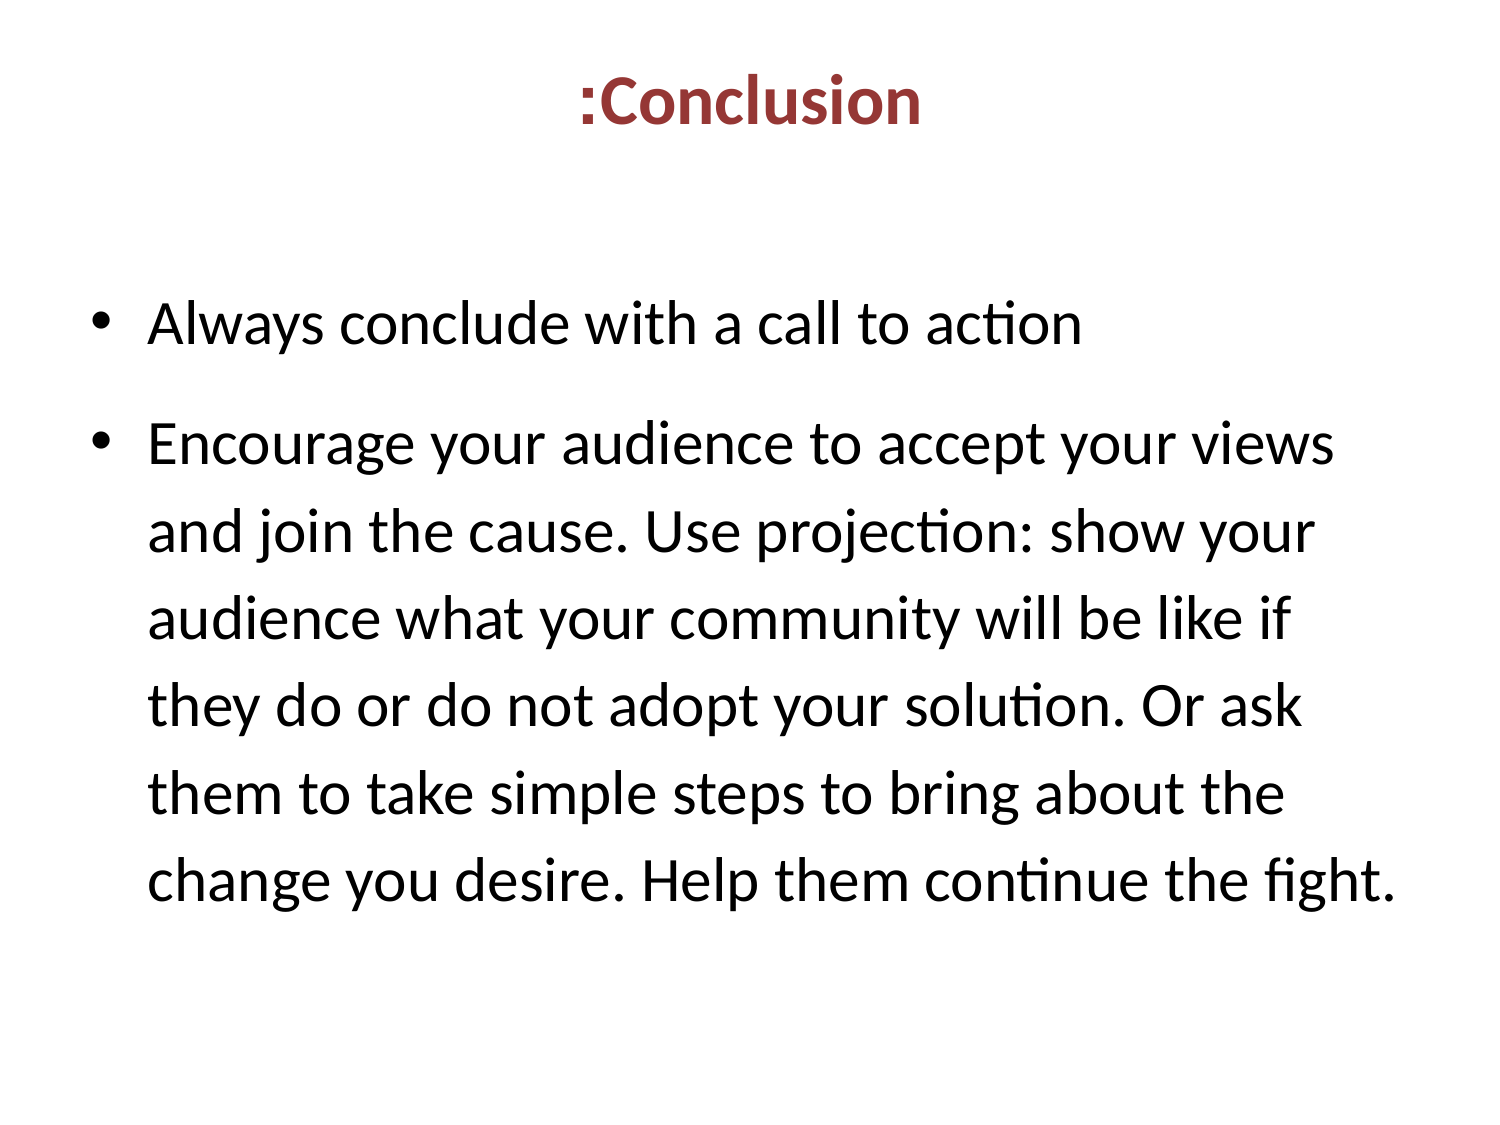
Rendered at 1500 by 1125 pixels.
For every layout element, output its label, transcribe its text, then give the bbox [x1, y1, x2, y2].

list Always conclude with a call to action Encourage your audience to accept your views and join the cause. Use projection: show your audience what your community will be like if they do or do not adopt your solution. Or ask them to take simple steps to bring about the change you desire. Help them continue the fight. [75, 262, 1425, 1005]
title Conclusion: [75, 45, 1425, 233]
